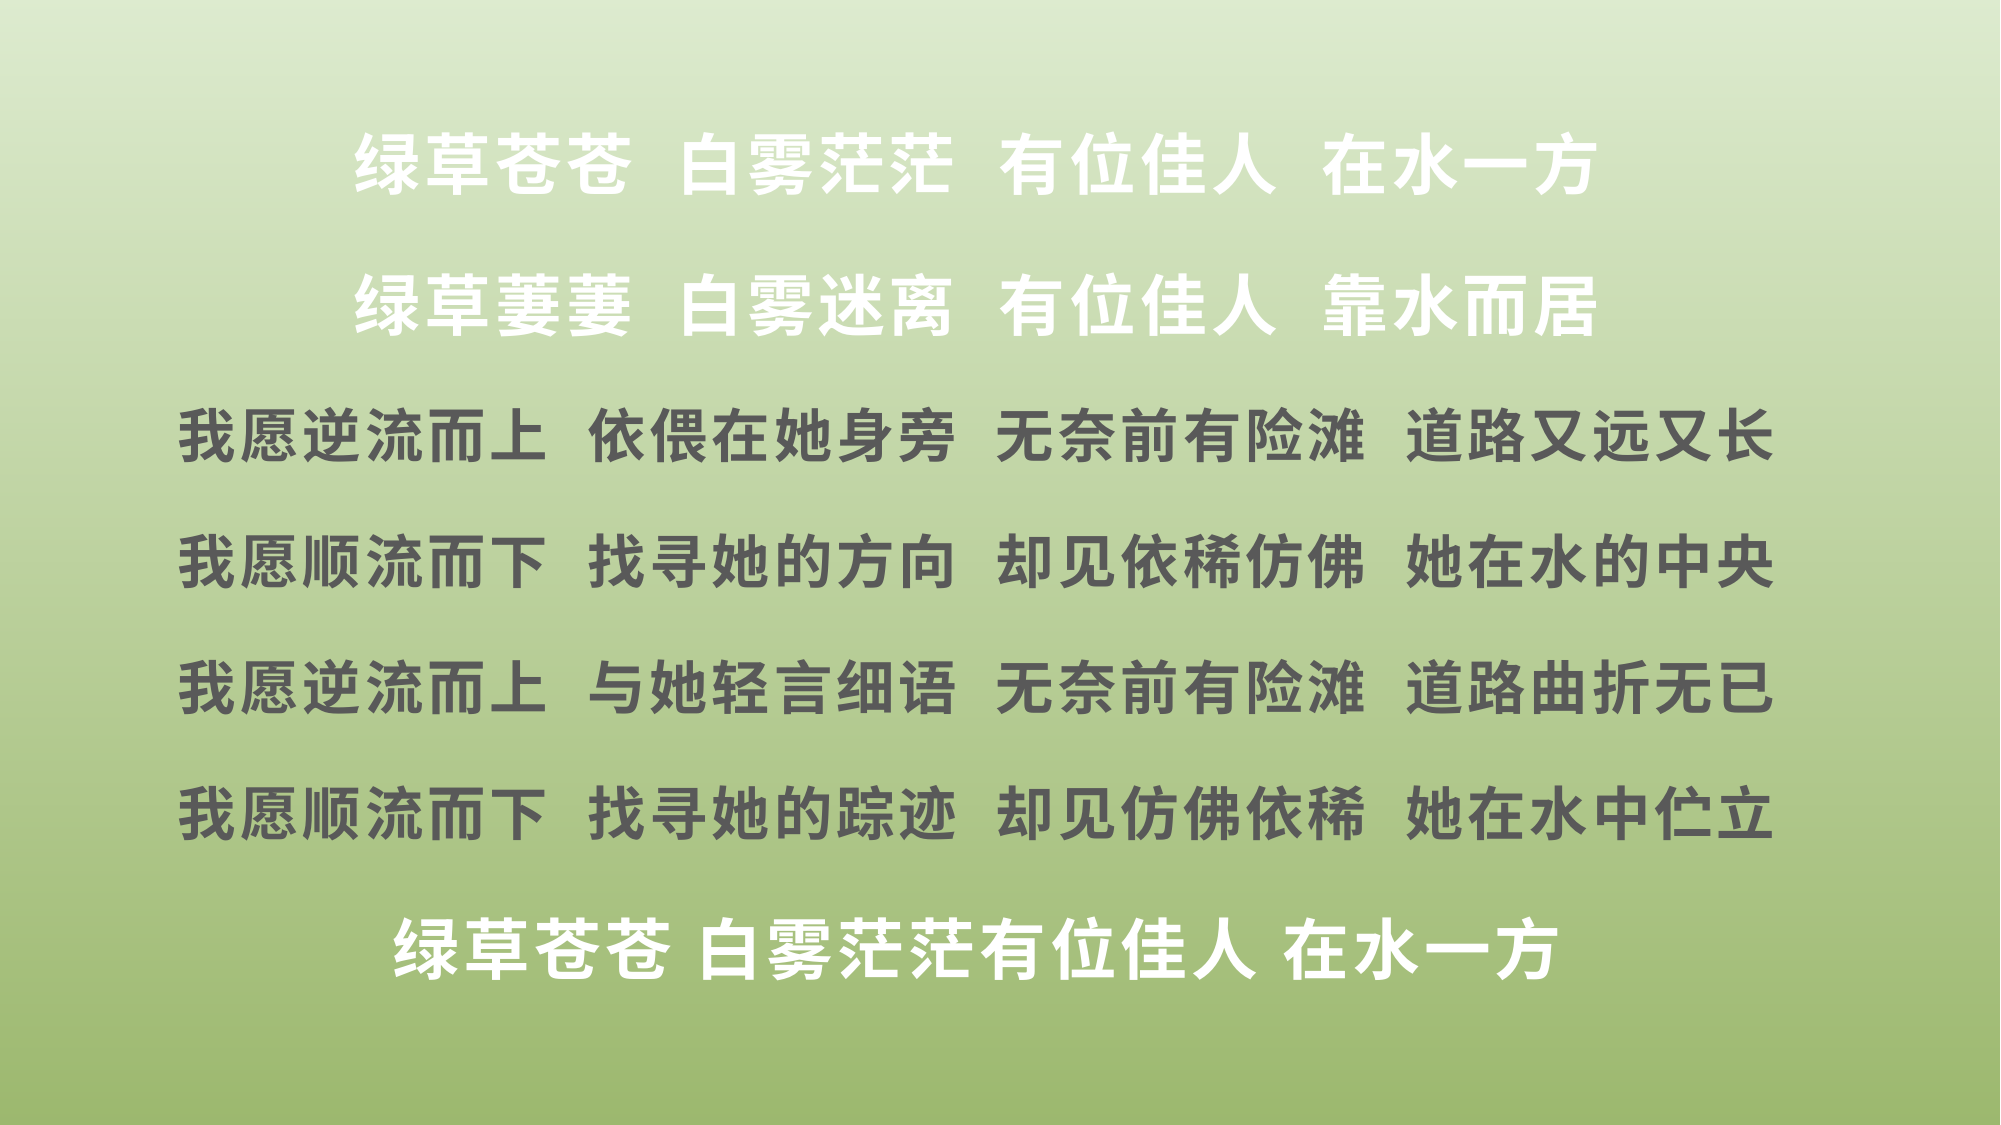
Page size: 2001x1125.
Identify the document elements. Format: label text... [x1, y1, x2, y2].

subtitle 绿草苍苍 白雾茫茫 有位佳人 在水一方 绿草萋萋 白雾迷离 有位佳人 靠水而居 我愿逆流而上 依偎在她身旁 无奈前有险滩 道路又远又长 我愿顺流而下 找寻她的方向 却见依稀仿佛 她在水的中央 我愿逆流而上 与她轻言细语 无奈前有险滩 道路曲折无已 我愿顺流而下 找寻她的踪迹 却见仿佛依稀 她在水中伫立 绿草苍苍 白雾茫茫有位佳人 在水一方 [61, 75, 1894, 317]
